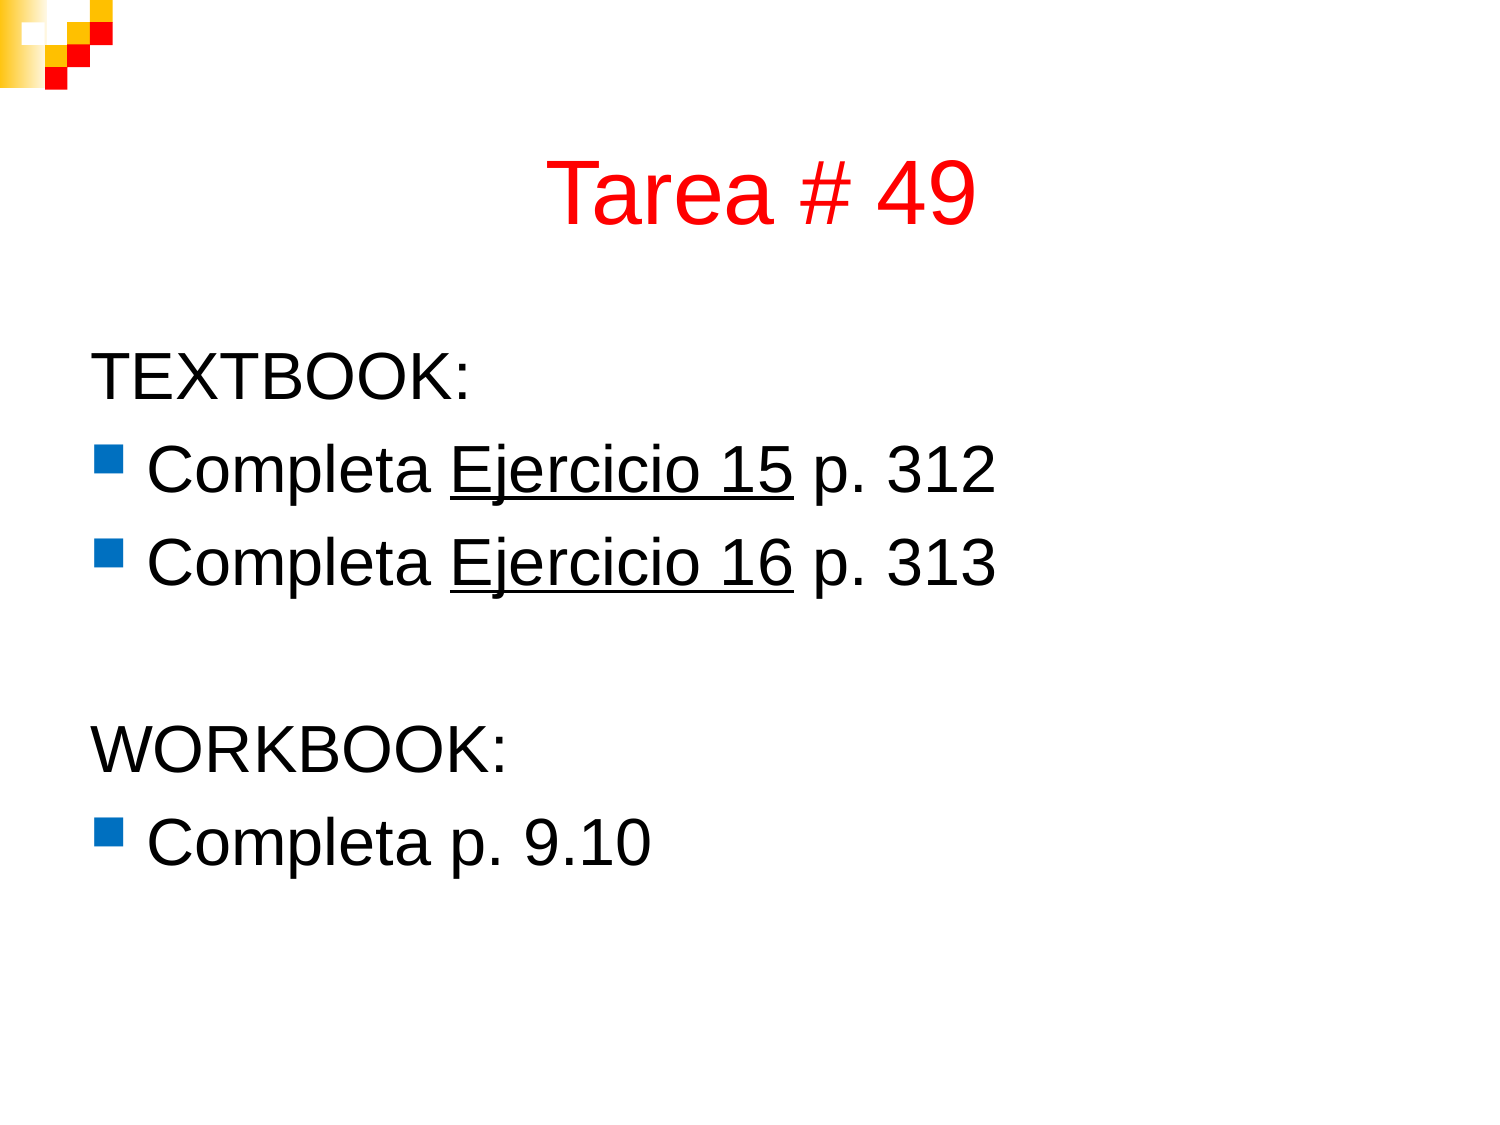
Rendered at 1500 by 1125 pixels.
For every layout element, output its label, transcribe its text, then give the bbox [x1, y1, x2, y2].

text_box Tarea # 49 [87, 74, 1438, 300]
list TEXTBOOK: Completa Ejercicio 15 p. 312 Completa Ejercicio 16 p. 313 WORKBOOK: Completa p. 9.10 [75, 324, 1425, 963]
